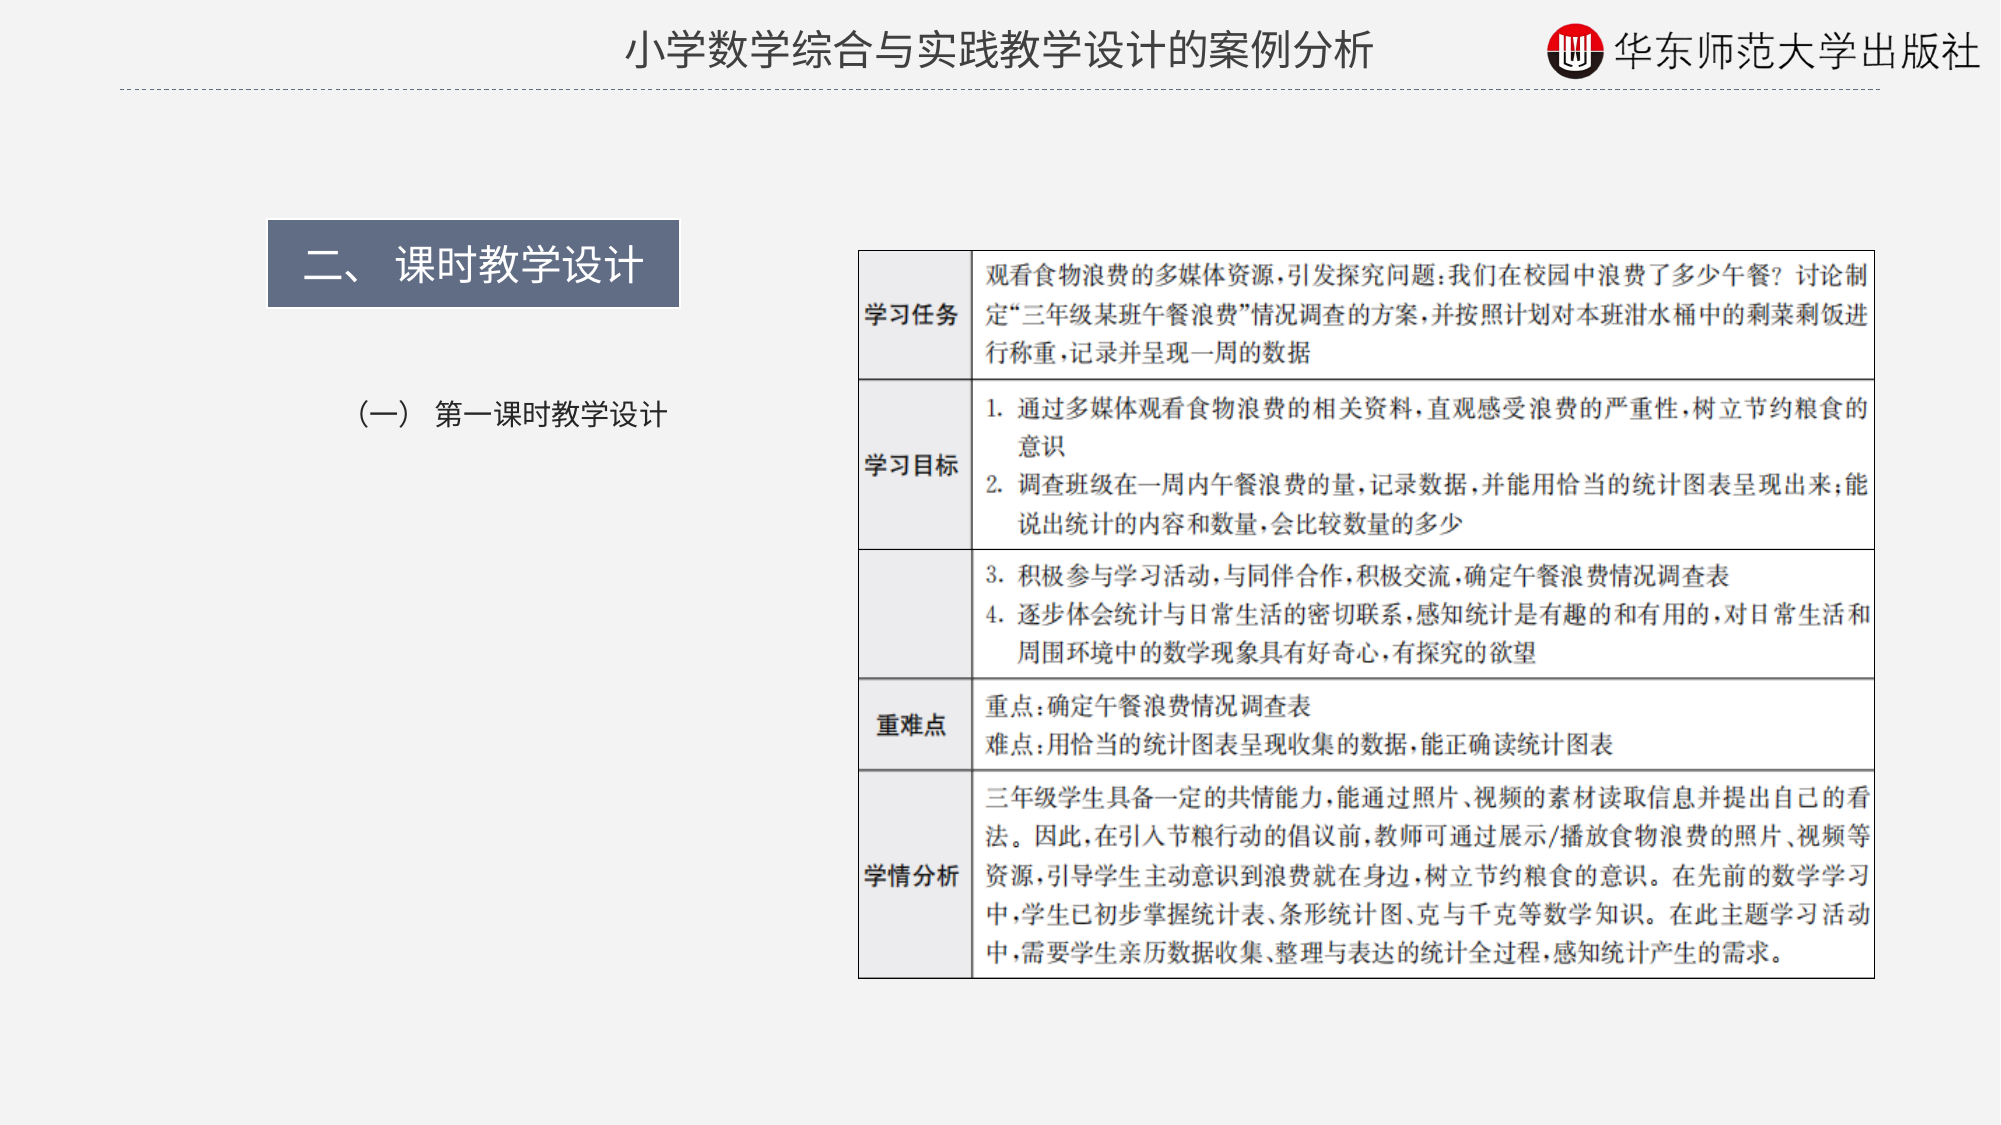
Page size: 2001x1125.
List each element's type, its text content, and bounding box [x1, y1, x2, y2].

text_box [858, 250, 1875, 979]
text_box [1536, 13, 1989, 83]
text_box 小学数学综合与实践教学设计的案例分析 [619, 23, 1381, 74]
text_box （一） 第一课时教学设计 [267, 372, 858, 440]
text_box 二、 课时教学设计 [266, 218, 681, 309]
